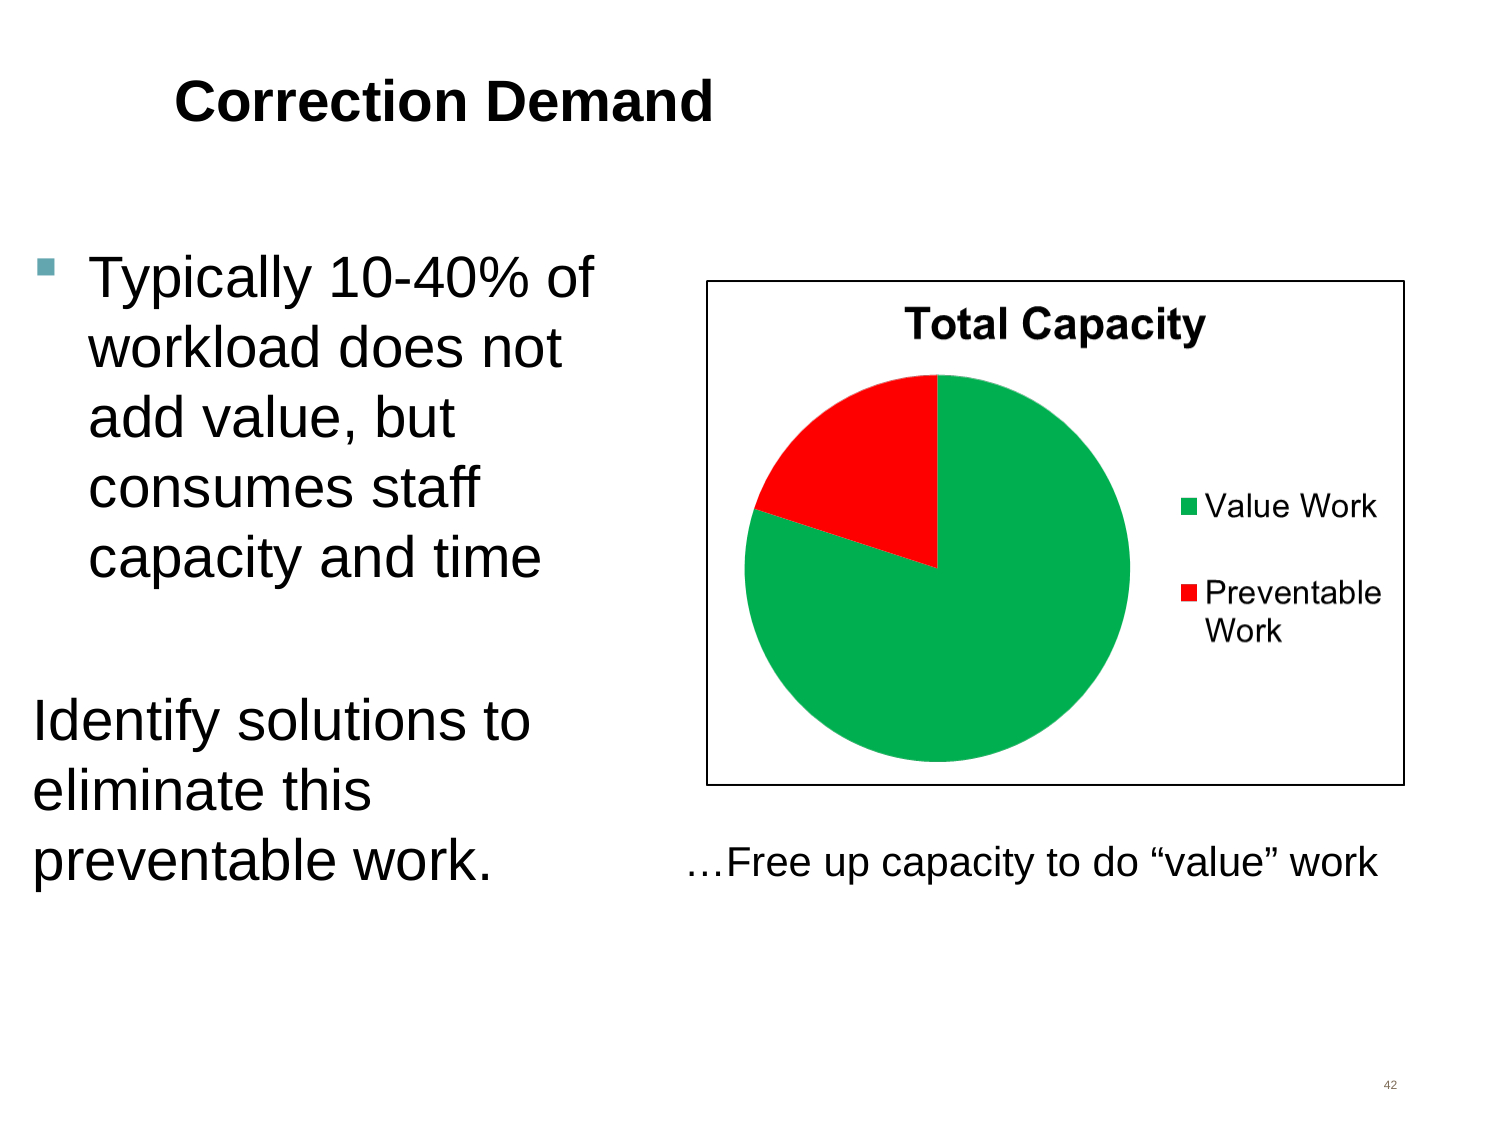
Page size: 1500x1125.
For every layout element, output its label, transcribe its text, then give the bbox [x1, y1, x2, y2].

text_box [698, 273, 1413, 793]
list Typically 10-40% of workload does not add value, but consumes staff capacity and time Identify solutions to eliminate this preventable work. [17, 231, 689, 628]
title Correction Demand [159, 42, 1372, 231]
text_box …Free up capacity to do “value” work [669, 827, 1394, 893]
slide_number 42 [1100, 1025, 1413, 1100]
